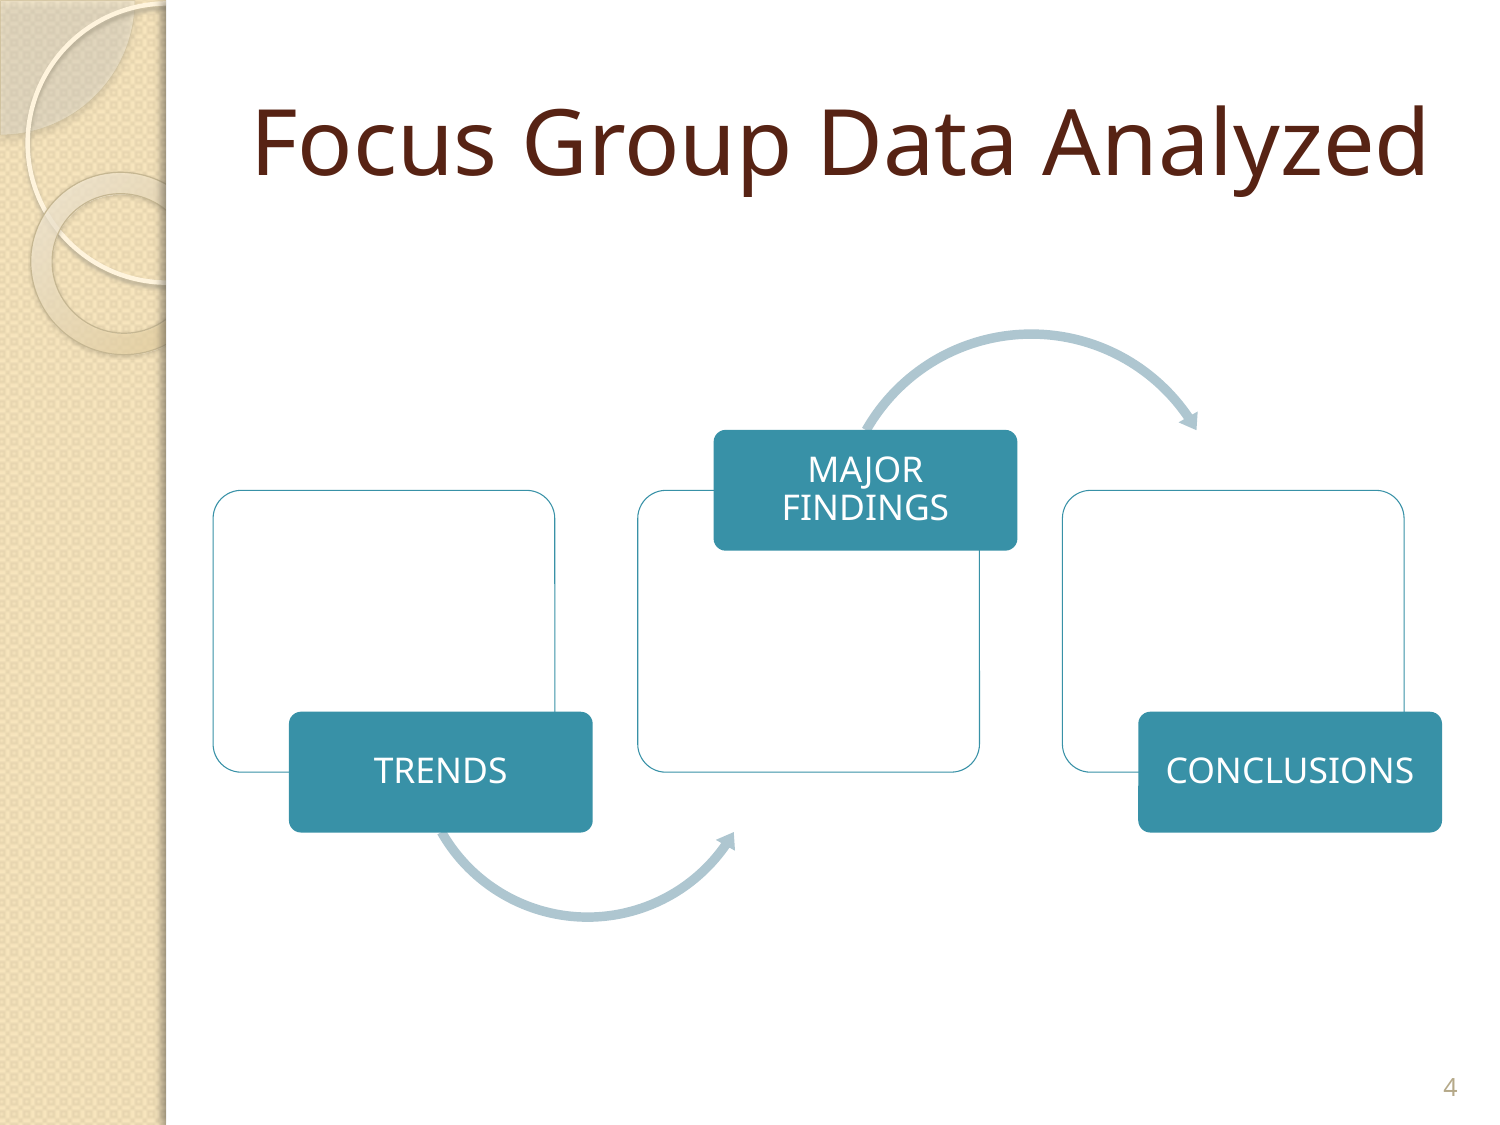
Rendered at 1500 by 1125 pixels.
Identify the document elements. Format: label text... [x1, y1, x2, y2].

title Focus Group Data Analyzed [235, 45, 1466, 233]
slide_number 4 [1413, 1034, 1488, 1113]
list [212, 237, 1443, 1025]
